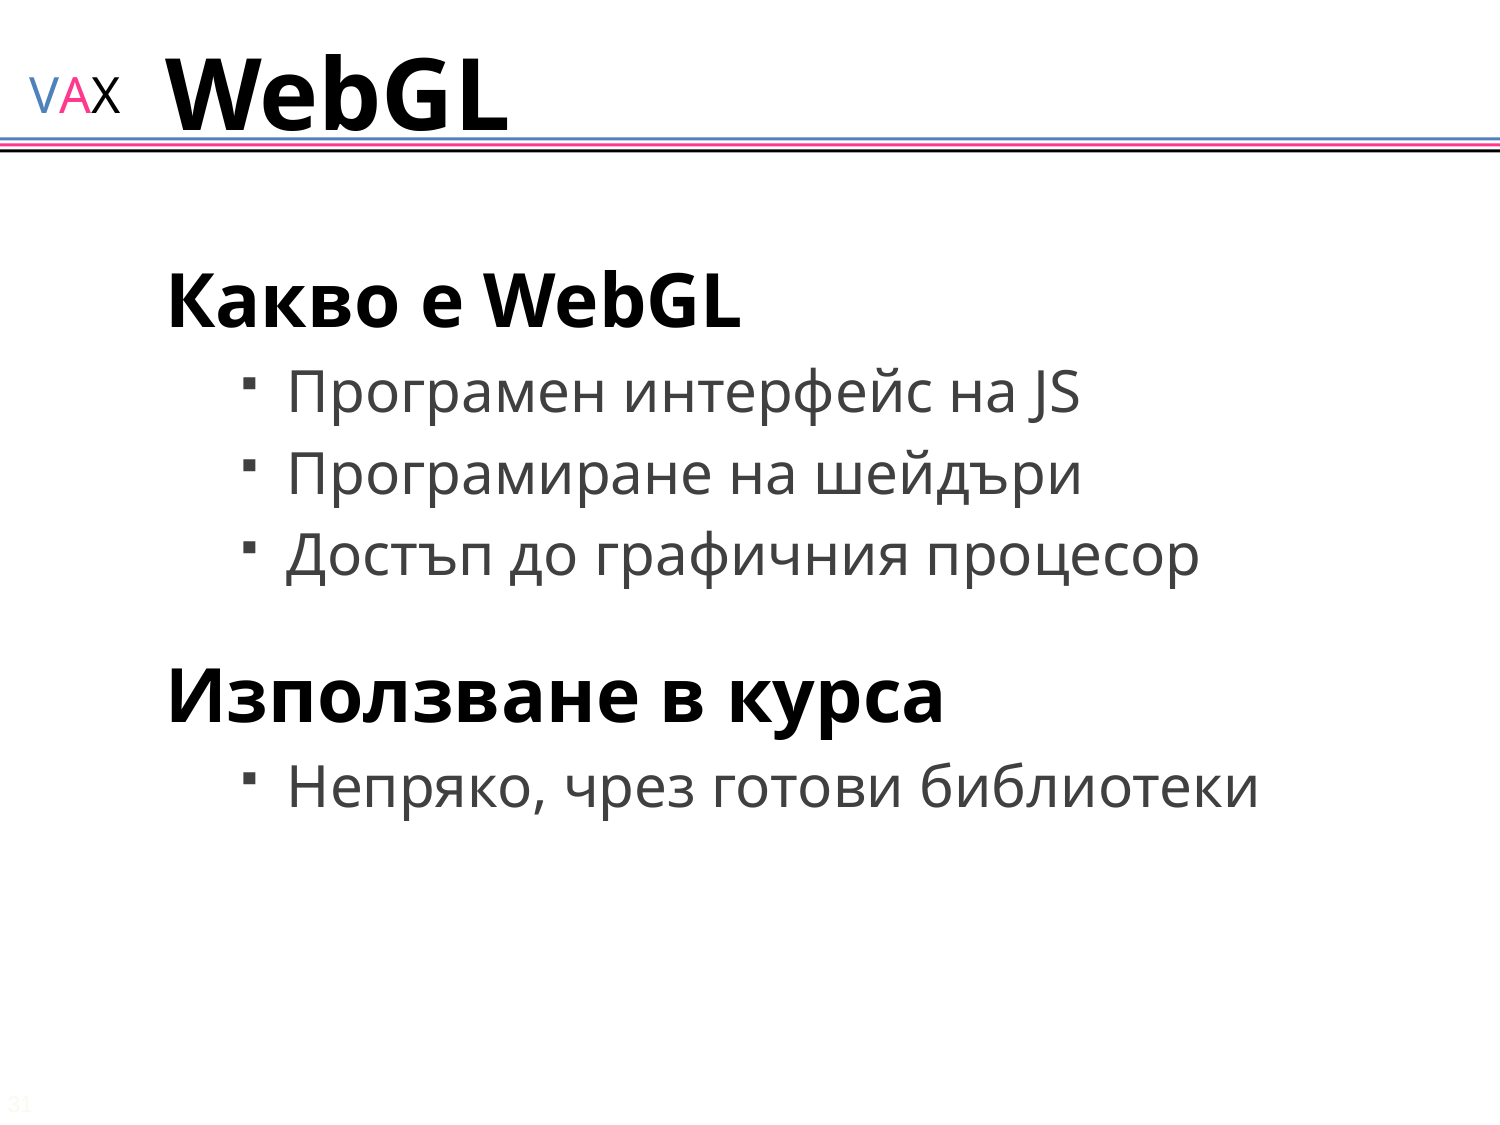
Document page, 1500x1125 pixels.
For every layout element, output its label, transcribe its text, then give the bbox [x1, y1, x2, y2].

list Какво е WebGL Програмен интерфейс на JS Програмиране на шейдъри Достъп до графичния процесор Използване в курса Непряко, чрез готови библиотеки [150, 200, 1488, 1113]
title WebGL [0, 37, 1500, 144]
